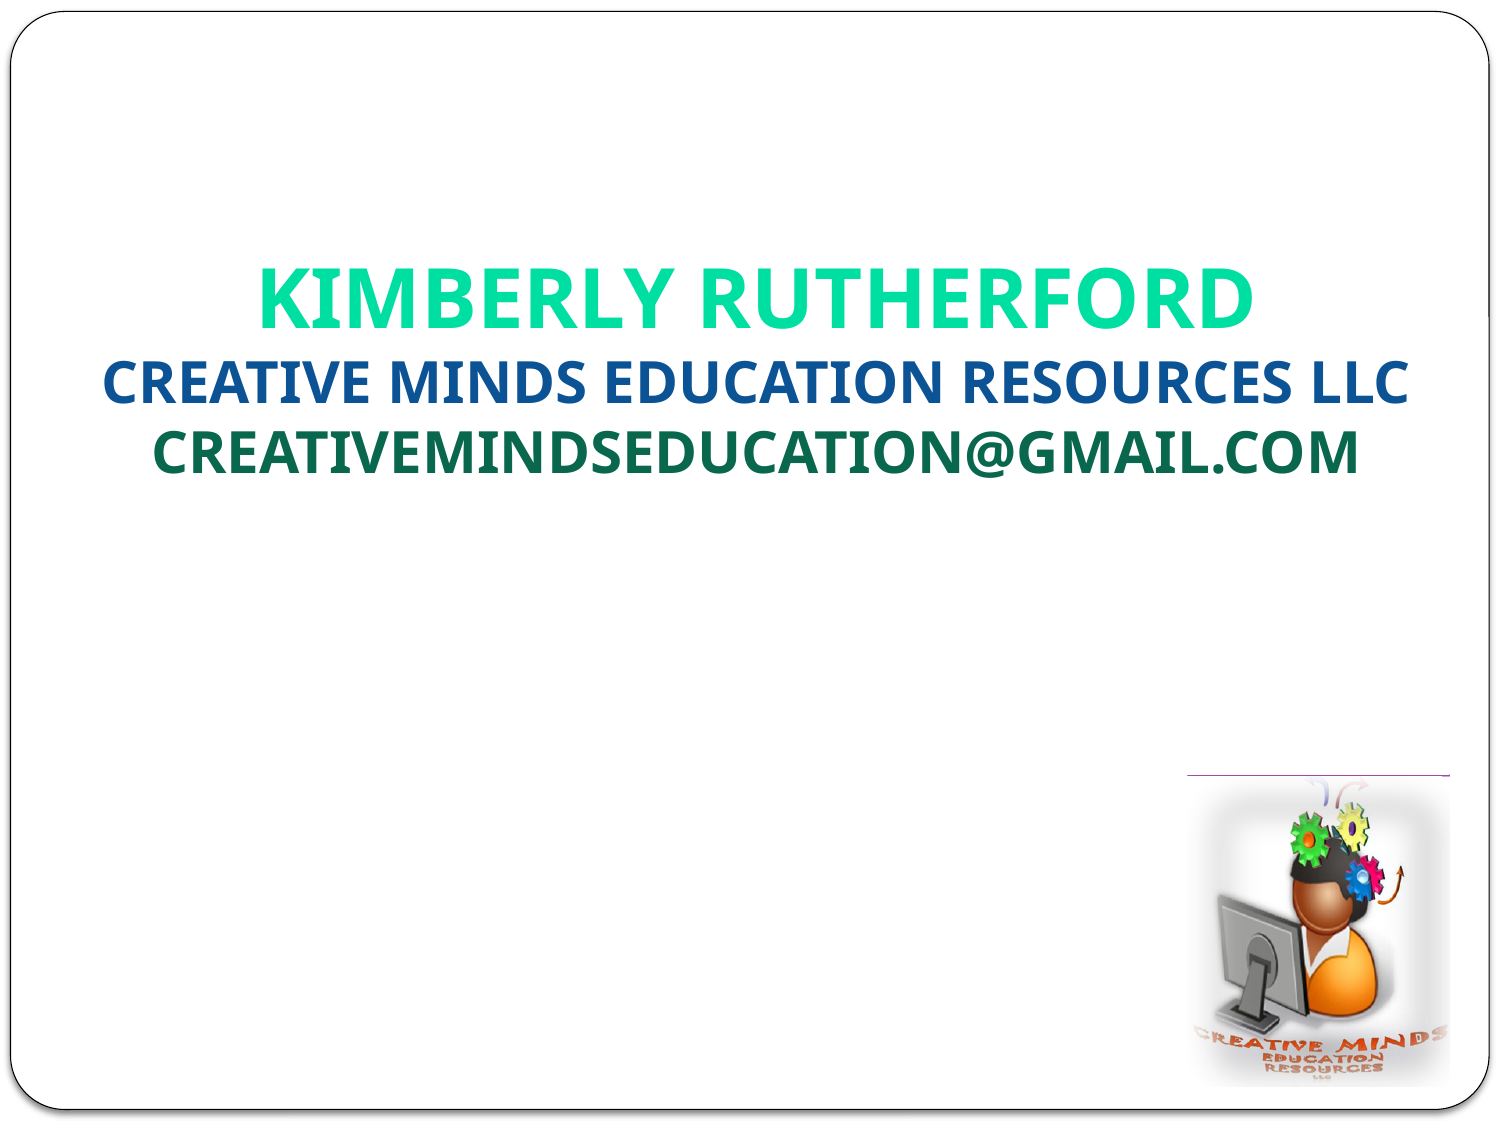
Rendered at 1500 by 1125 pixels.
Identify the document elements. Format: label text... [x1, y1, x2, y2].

text_box Kimberly Rutherford CREATIVE MINDS EDUCATION RESOURCES LLC creativemindseducation@gmail.com [49, 237, 1463, 493]
picture [1187, 774, 1451, 1087]
